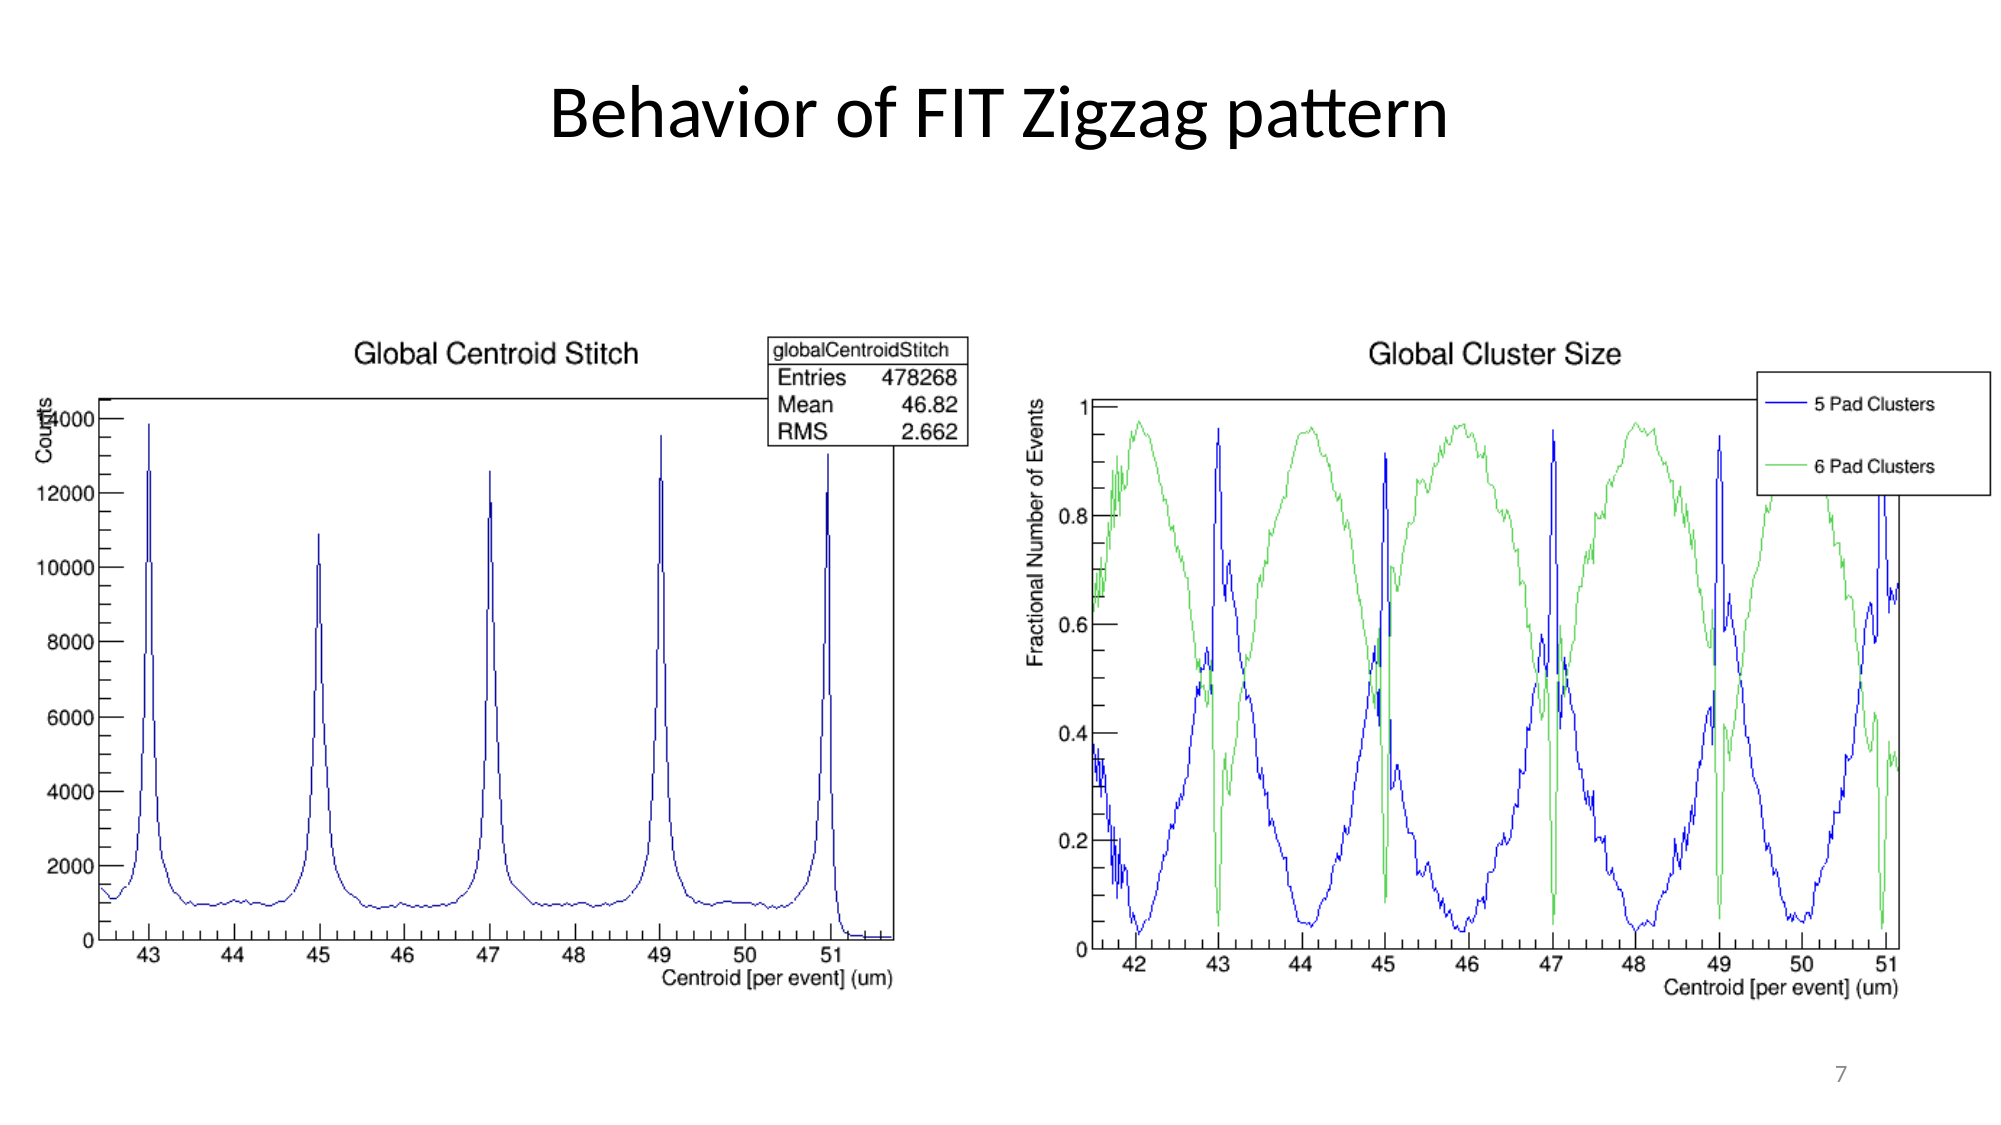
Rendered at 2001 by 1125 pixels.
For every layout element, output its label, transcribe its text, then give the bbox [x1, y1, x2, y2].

slide_number 7 [1412, 1042, 1863, 1103]
text_box Behavior of FIT Zigzag pattern [377, 55, 1624, 160]
picture [0, 331, 2000, 1018]
